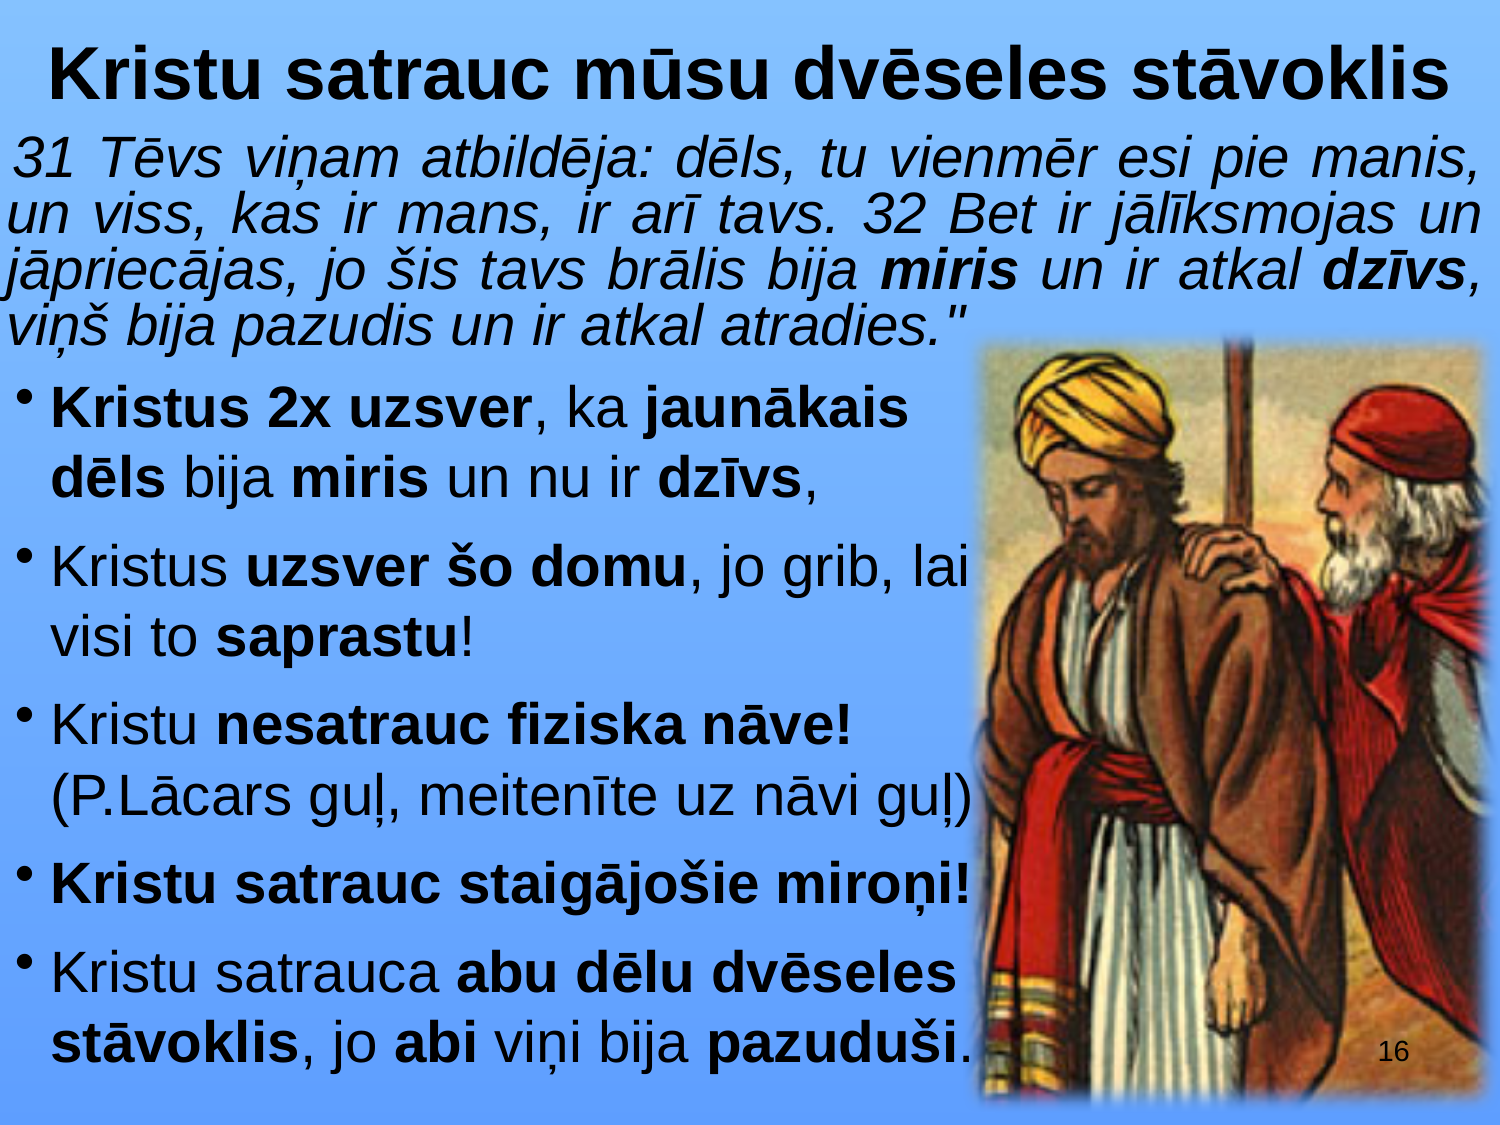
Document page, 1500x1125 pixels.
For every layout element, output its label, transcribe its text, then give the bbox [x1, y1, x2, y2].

text_box Kristus 2x uzsver, ka jaunākais dēls bija miris un nu ir dzīvs, Kristus uzsver šo domu, jo grib, lai visi to saprastu! Kristu nesatrauc fiziska nāve! (P.Lācars guļ, meitenīte uz nāvi guļ) Kristu satrauc staigājošie miroņi! Kristu satrauca abu dēlu dvēseles stāvoklis, jo abi viņi bija pazuduši. [0, 361, 957, 1082]
text_box Kristu satrauc mūsu dvēseles stāvoklis [0, 0, 1500, 140]
picture [962, 326, 1500, 1113]
list 31 Tēvs viņam atbildēja: dēls, tu vienmēr esi pie manis, un viss, kas ir mans, ir arī tavs. 32 Bet ir jālīksmojas un jāpriecājas, jo šis tavs brālis bija miris un ir atkal dzīvs, viņš bija pazudis un ir atkal atradies." [0, 140, 1500, 324]
